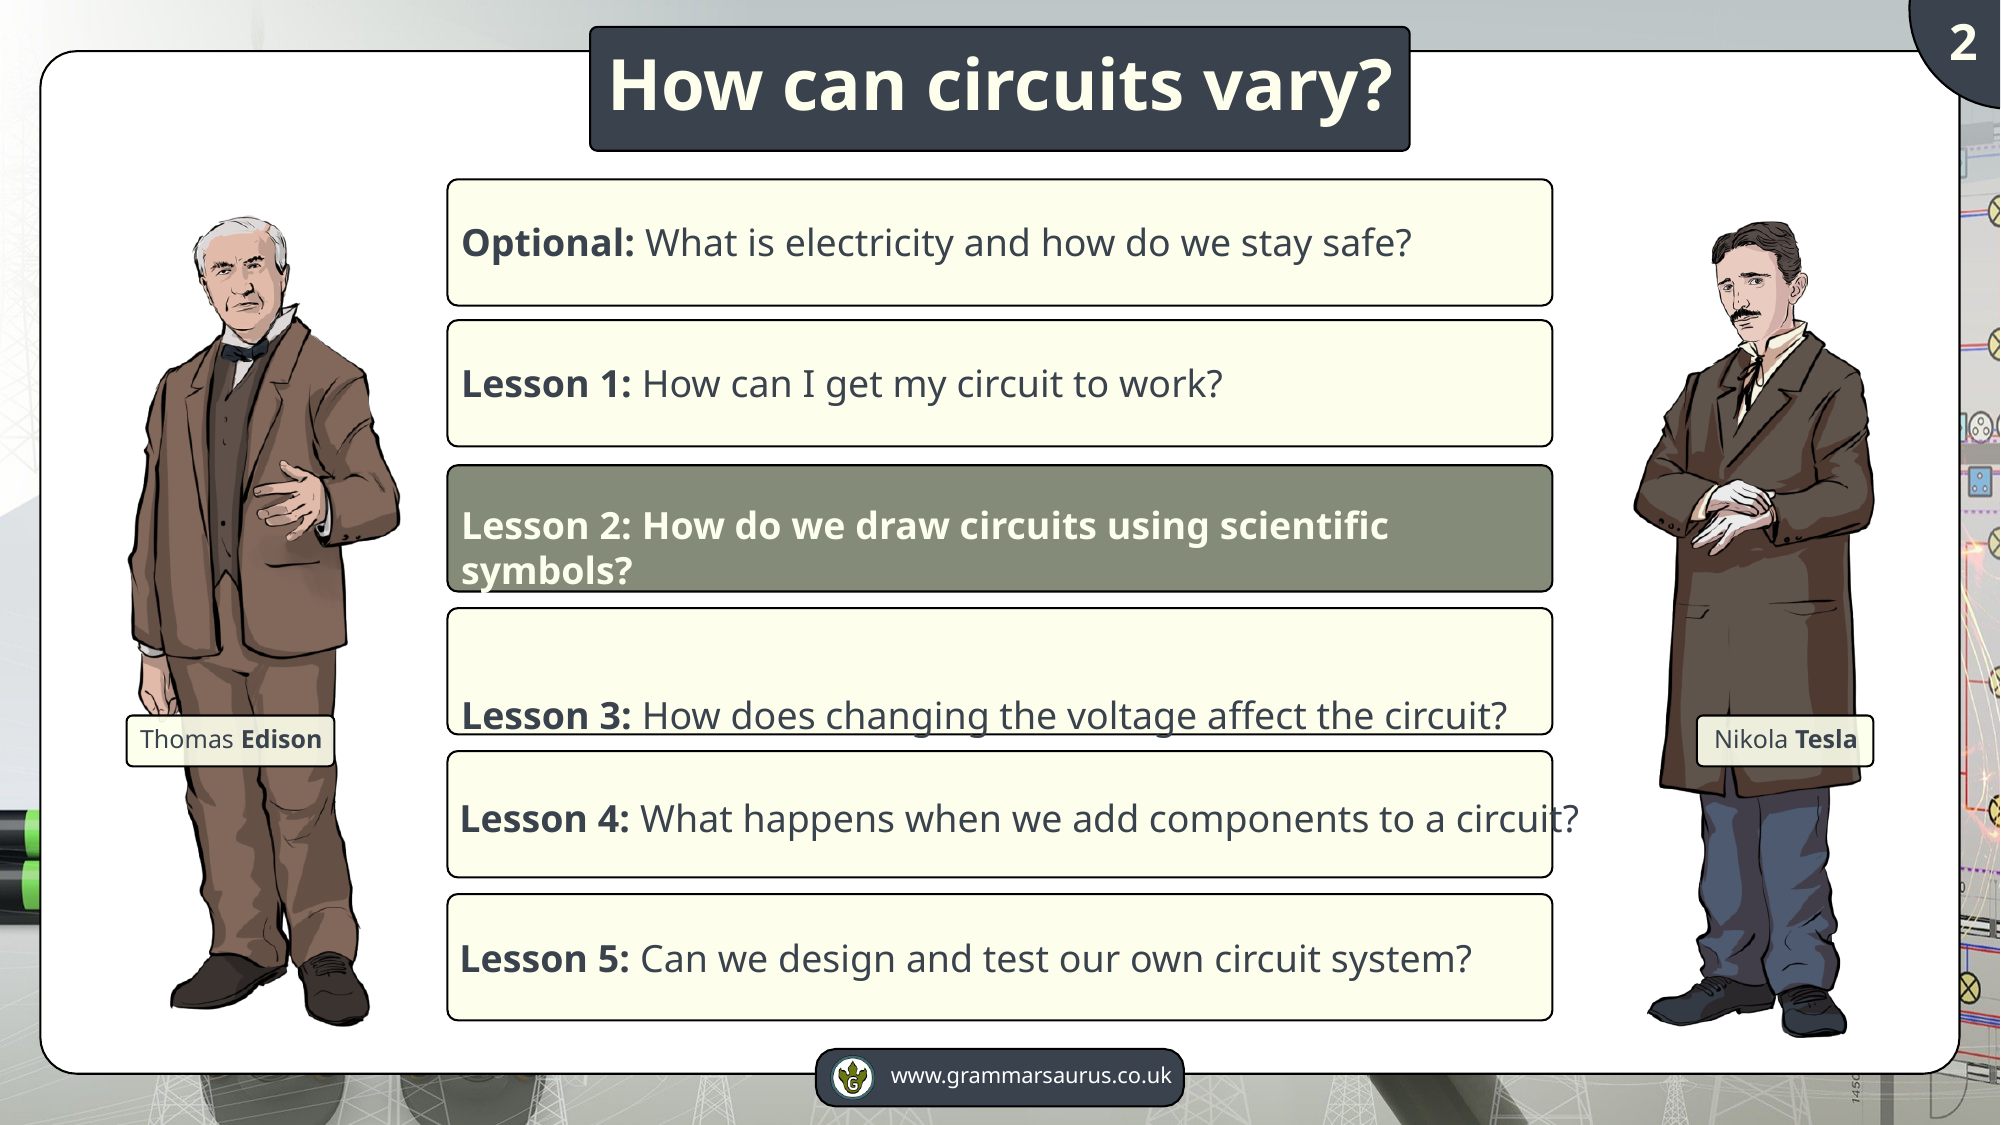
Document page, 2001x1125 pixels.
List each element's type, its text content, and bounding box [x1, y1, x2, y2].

picture [0, 0, 2000, 1125]
title How can circuits vary? [341, 37, 1659, 193]
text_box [50, 195, 1899, 1059]
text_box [446, 178, 1554, 193]
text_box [588, 25, 1412, 153]
text_box www.grammarsaurus.co.uk [888, 1070, 1213, 1089]
text_box 2 [1947, 8, 1980, 71]
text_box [1695, 714, 1875, 768]
picture [830, 1059, 875, 1100]
